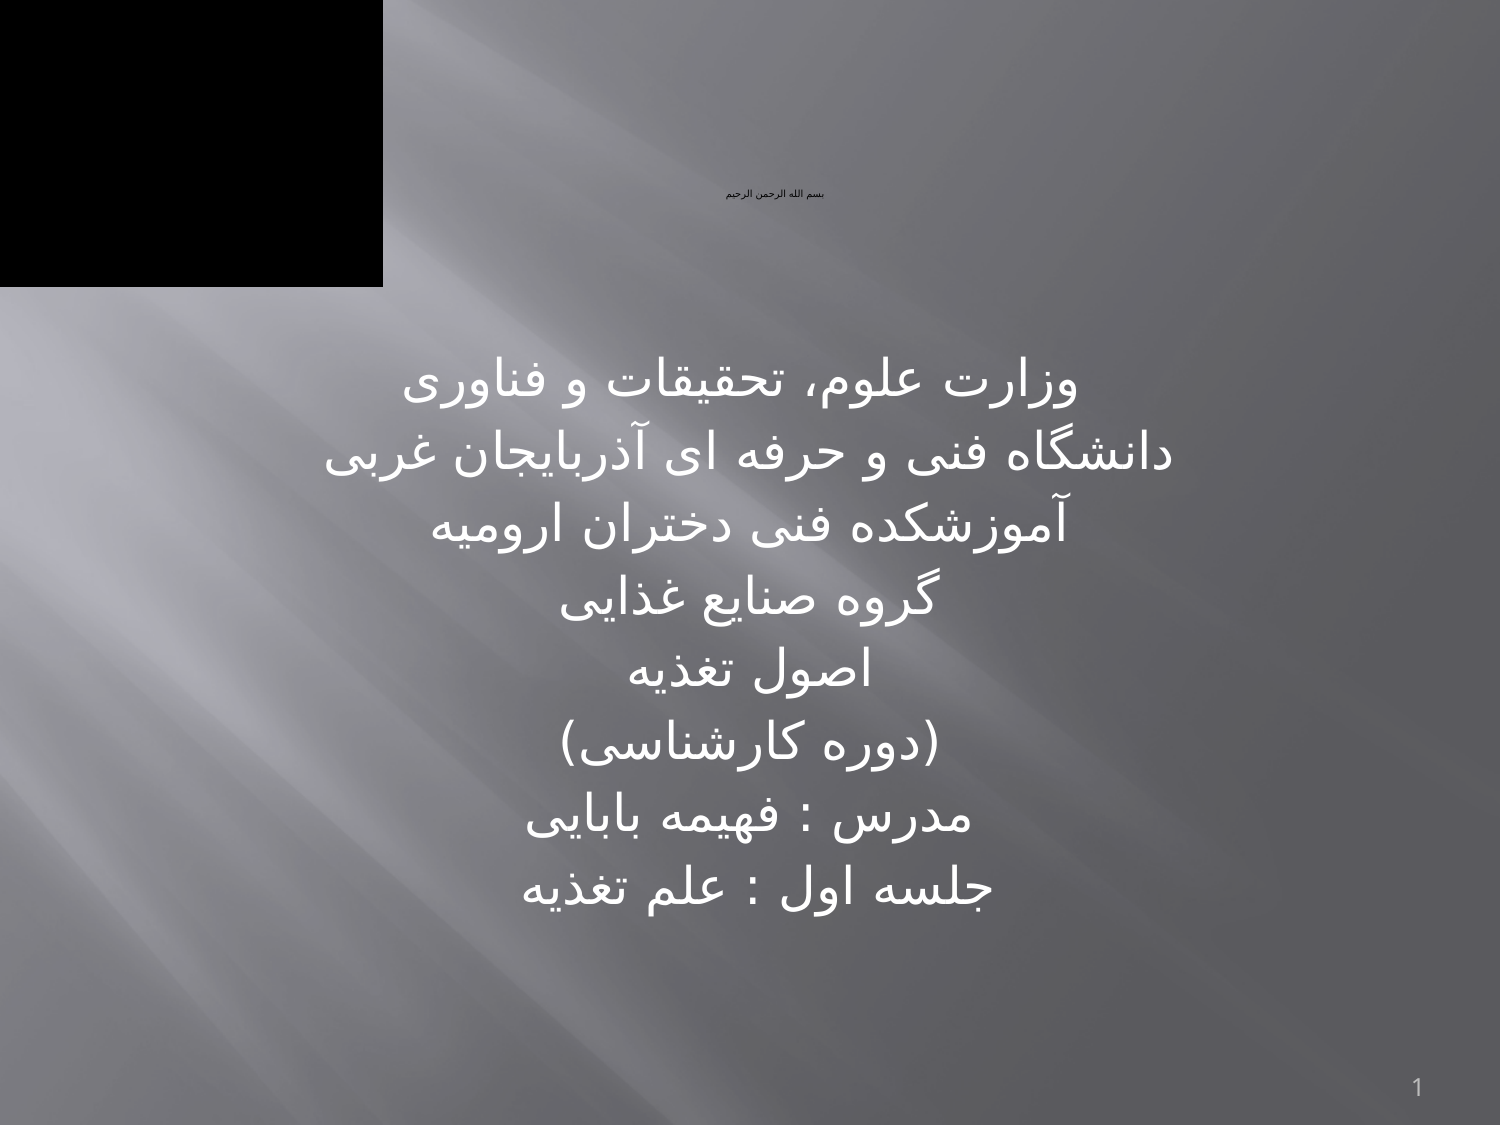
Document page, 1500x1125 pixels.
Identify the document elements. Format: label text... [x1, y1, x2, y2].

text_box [0, 0, 384, 288]
title بسم الله الرحمن الرحیم [426, 75, 1388, 200]
subtitle وزارت علوم، تحقیقات و فناوری دانشگاه فنی و حرفه ای آذربایجان غربی آموزشکده فنی دختران ارومیه گروه صنایع غذایی اصول تغذیه (دوره کارشناسی) مدرس : فهیمه بابایی جلسه اول : علم تغذیه [225, 337, 1275, 925]
slide_number 1 [1299, 1052, 1425, 1113]
